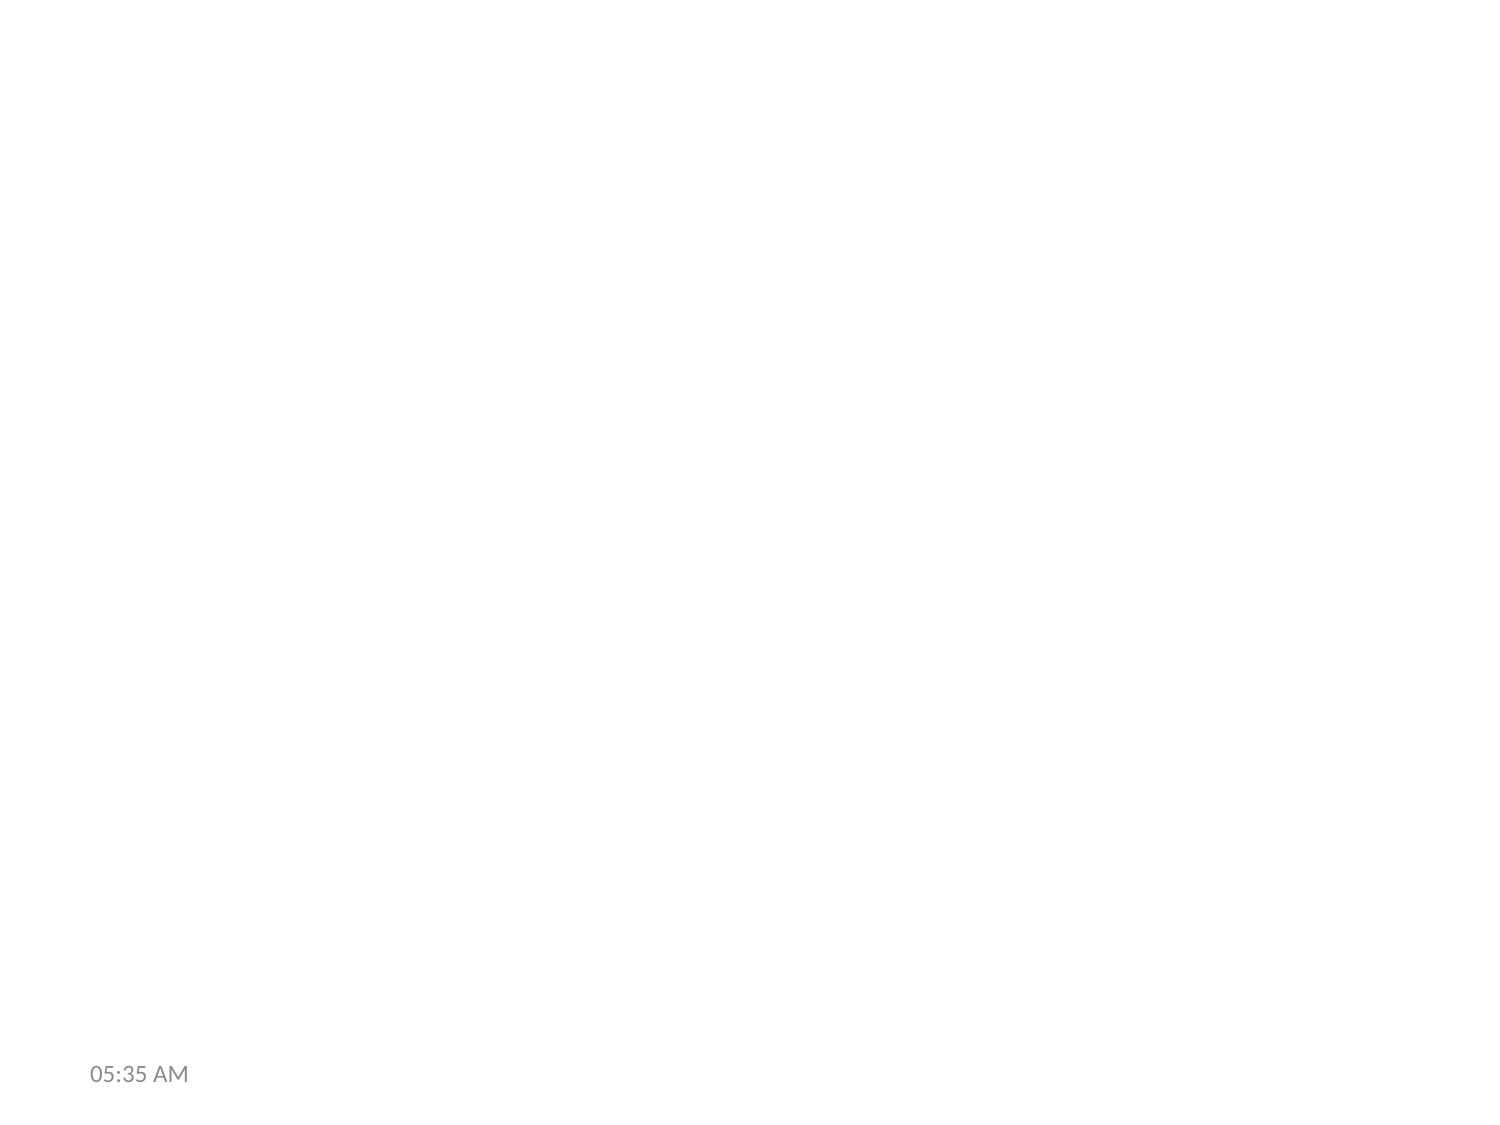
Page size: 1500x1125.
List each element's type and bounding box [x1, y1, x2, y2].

slide_number [75, 1042, 425, 1103]
